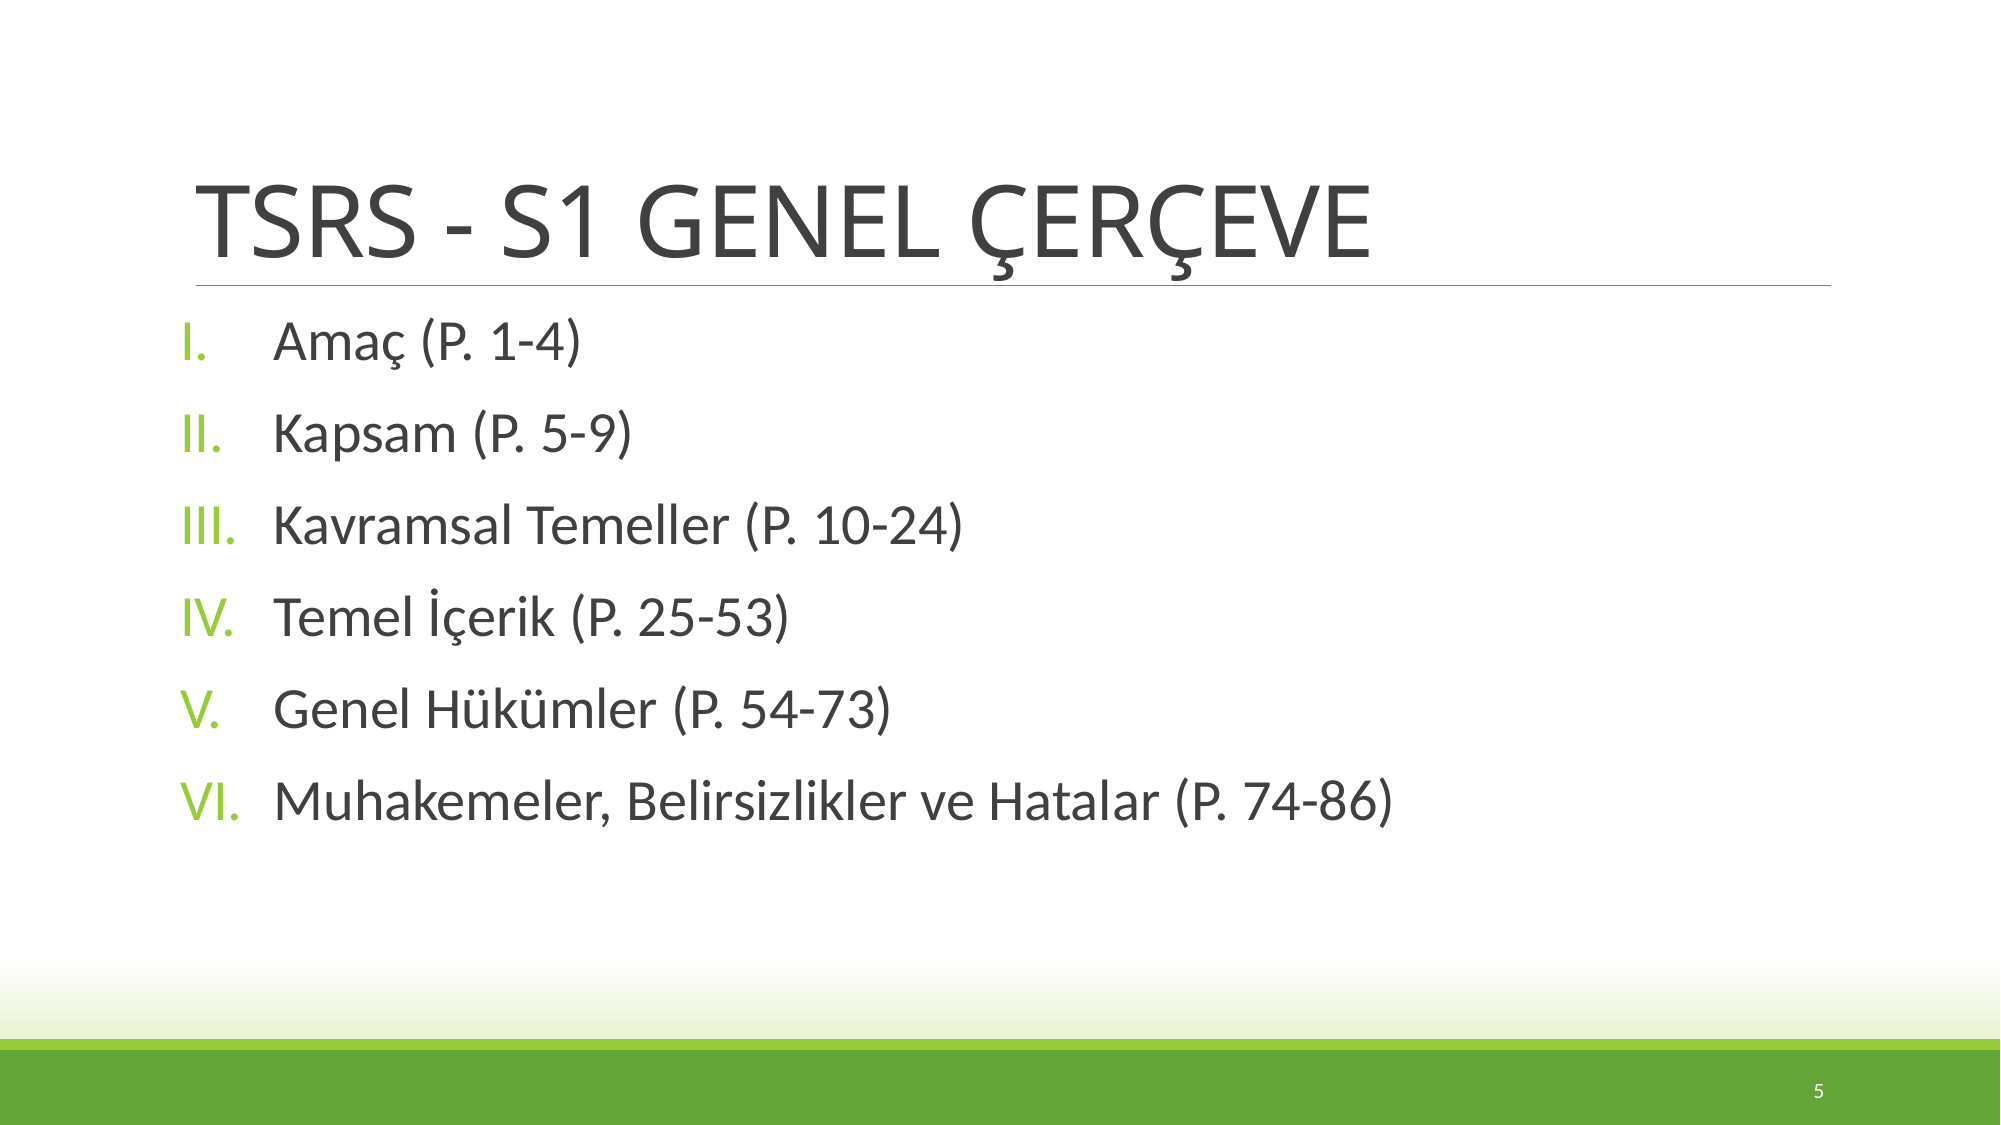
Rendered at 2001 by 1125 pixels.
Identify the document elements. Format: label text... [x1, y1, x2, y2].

list Amaç (P. 1-4) Kapsam (P. 5-9) Kavramsal Temeller (P. 10-24) Temel İçerik (P. 25-53) Genel Hükümler (P. 54-73) Muhakemeler, Belirsizlikler ve Hatalar (P. 74-86) [180, 302, 1845, 963]
slide_number 5 [1624, 1059, 1840, 1120]
title TSRS - S1 GENEL ÇERÇEVE [180, 47, 1830, 285]
